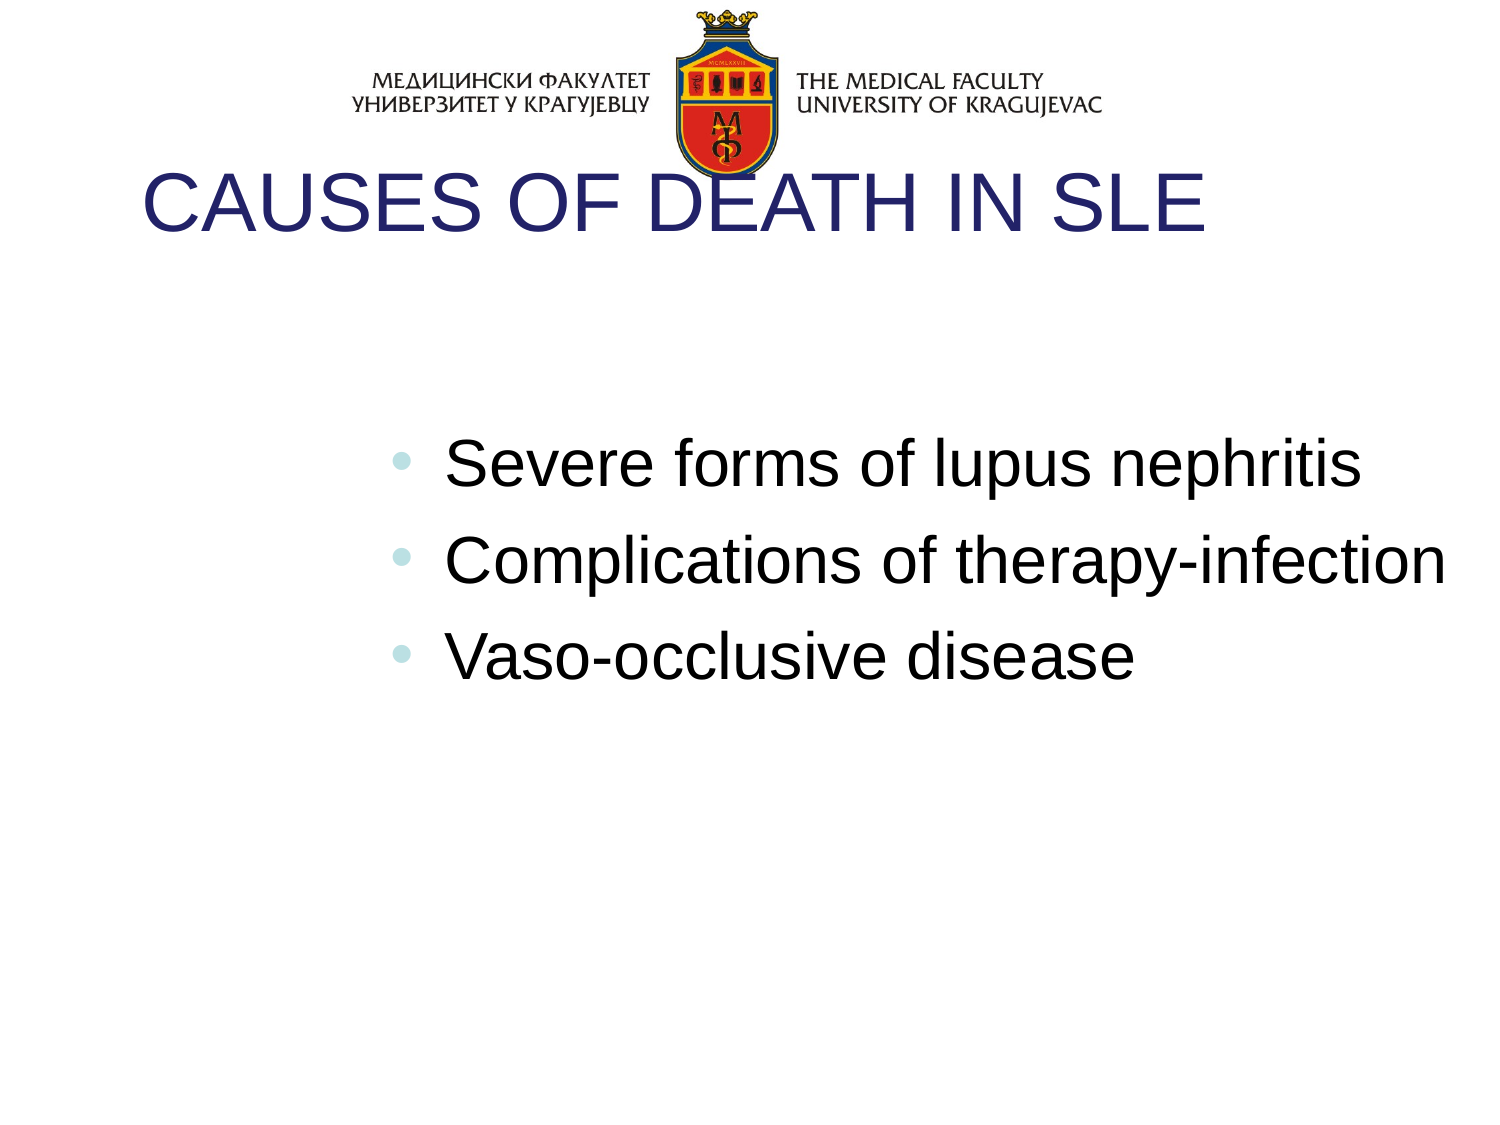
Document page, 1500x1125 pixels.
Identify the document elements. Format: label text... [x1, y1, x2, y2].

text_box Severe forms of lupus nephritis Complications of therapy-infection Vaso-occlusive disease [374, 412, 1500, 863]
picture [328, 0, 1125, 37]
text_box CAUSES OF DEATH IN SLE [0, 37, 1350, 225]
